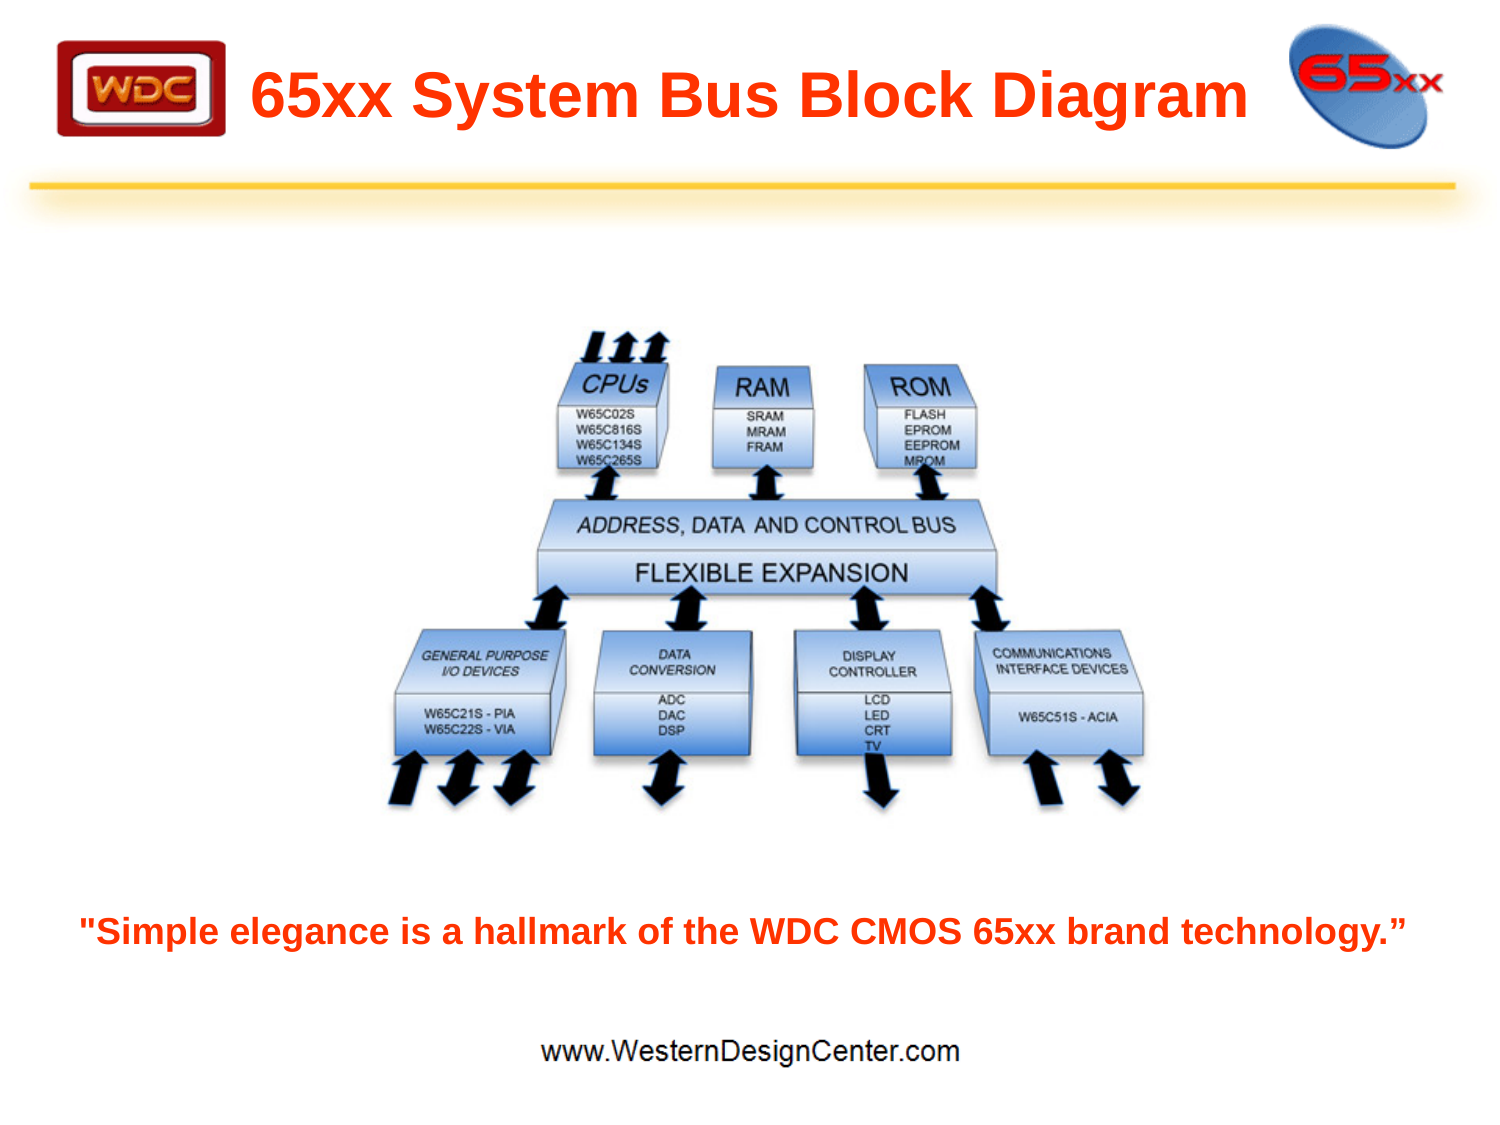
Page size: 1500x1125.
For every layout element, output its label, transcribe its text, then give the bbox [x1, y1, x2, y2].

picture [3, 0, 1497, 1125]
title 65xx System Bus Block Diagram [75, 45, 1425, 233]
text_box "Simple elegance is a hallmark of the WDC CMOS 65xx brand technology.” [37, 899, 1450, 960]
